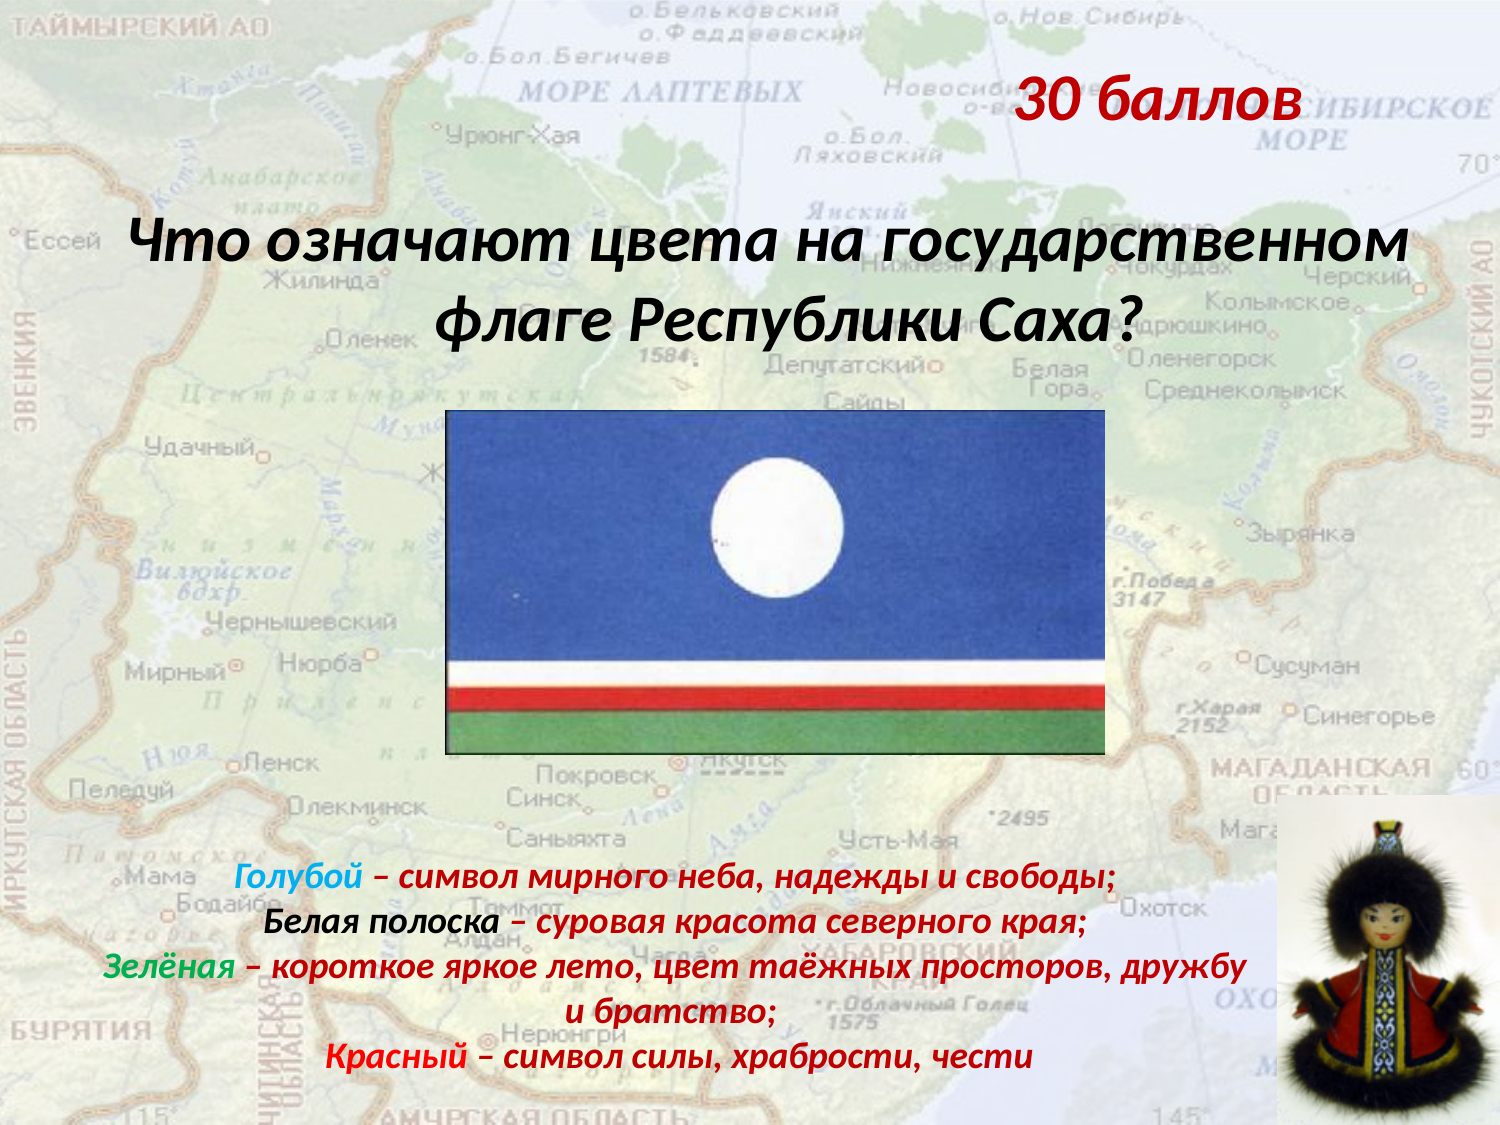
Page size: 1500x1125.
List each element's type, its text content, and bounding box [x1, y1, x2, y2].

picture [1277, 795, 1500, 1125]
list Что означают цвета на государственном флаге Республики Саха? [93, 187, 1444, 371]
text_box 30 баллов [997, 46, 1320, 142]
picture [445, 409, 1105, 755]
text_box Голубой – символ мирного неба, надежды и свободы; Белая полоска – суровая красота северного края; Зелёная – короткое яркое лето, цвет таёжных просторов, дружбу и братство; Красный – символ силы, храбрости, чести [35, 843, 1271, 1084]
